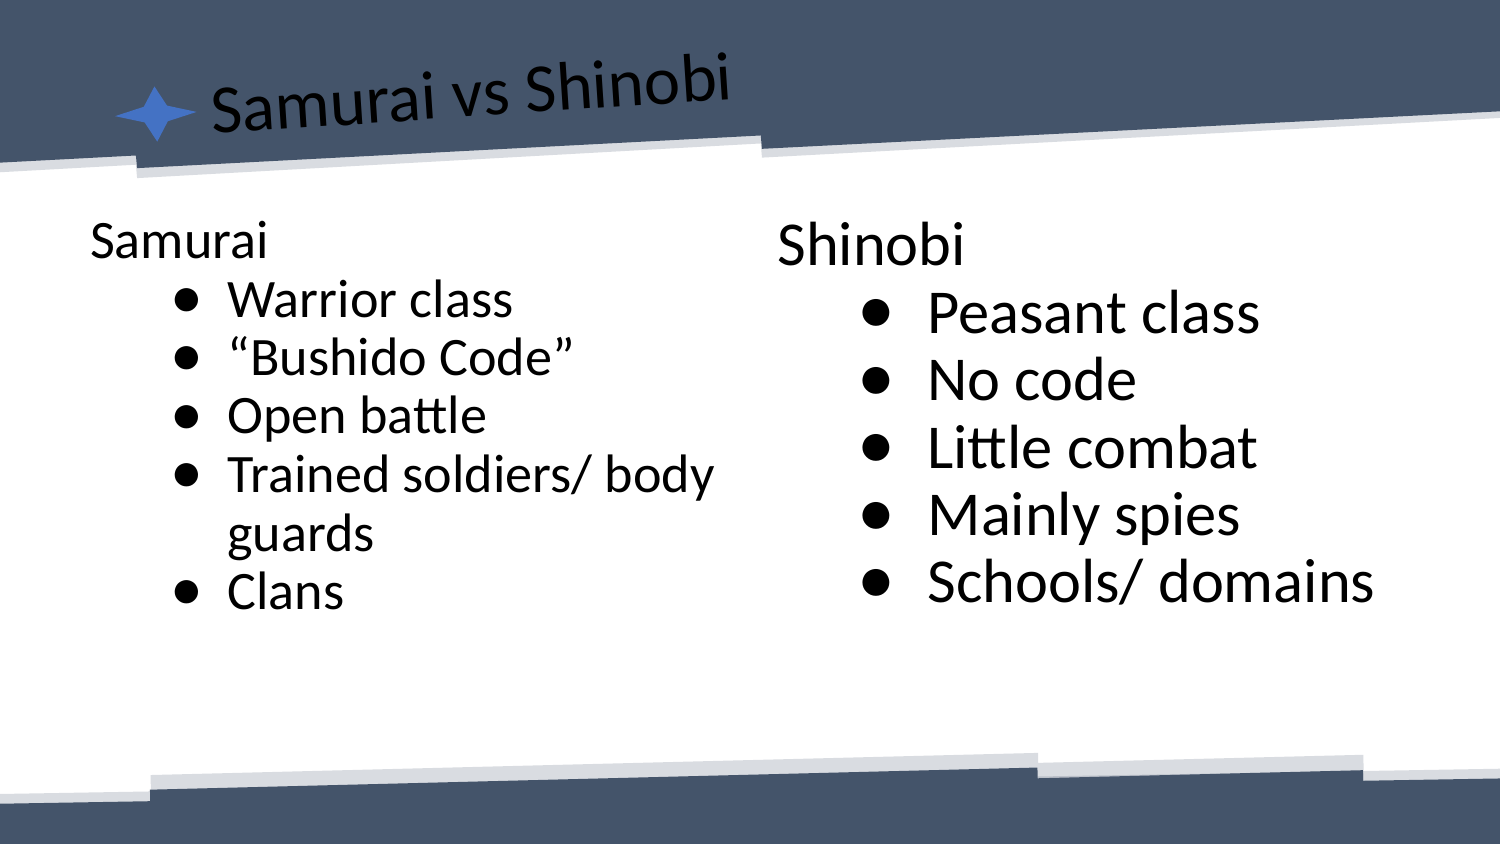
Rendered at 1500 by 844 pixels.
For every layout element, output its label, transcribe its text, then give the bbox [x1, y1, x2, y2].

list Shinobi Peasant class No code Little combat Mainly spies Schools/ domains [762, 196, 1425, 754]
list Samurai Warrior class “Bushido Code” Open battle Trained soldiers/ body guards Clans [75, 196, 738, 754]
title Samurai vs Shinobi [191, 0, 1500, 183]
